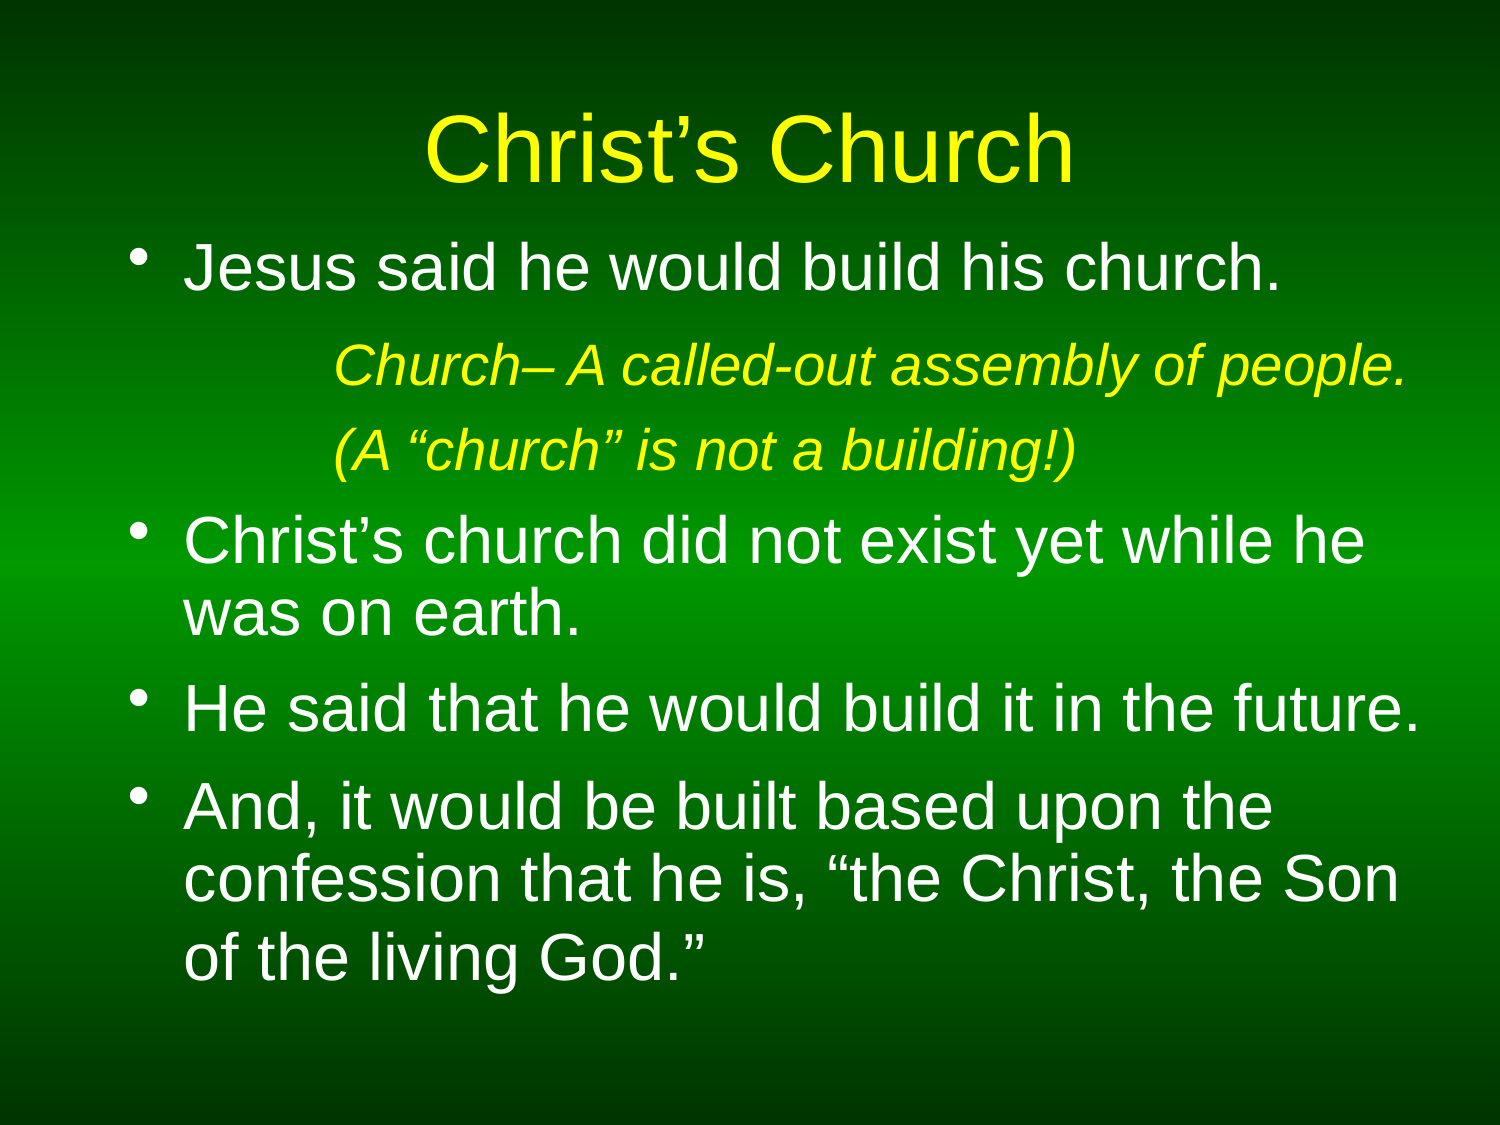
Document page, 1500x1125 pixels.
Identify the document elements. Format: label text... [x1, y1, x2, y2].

list Jesus said he would build his church. Church– A called-out assembly of people. (A “church” is not a building!) Christ’s church did not exist yet while he was on earth. He said that he would build it in the future. And, it would be built based upon the confession that he is, “the Christ, the Son of the living God.” [112, 224, 1463, 1125]
title Christ’s Church [37, 50, 1463, 238]
